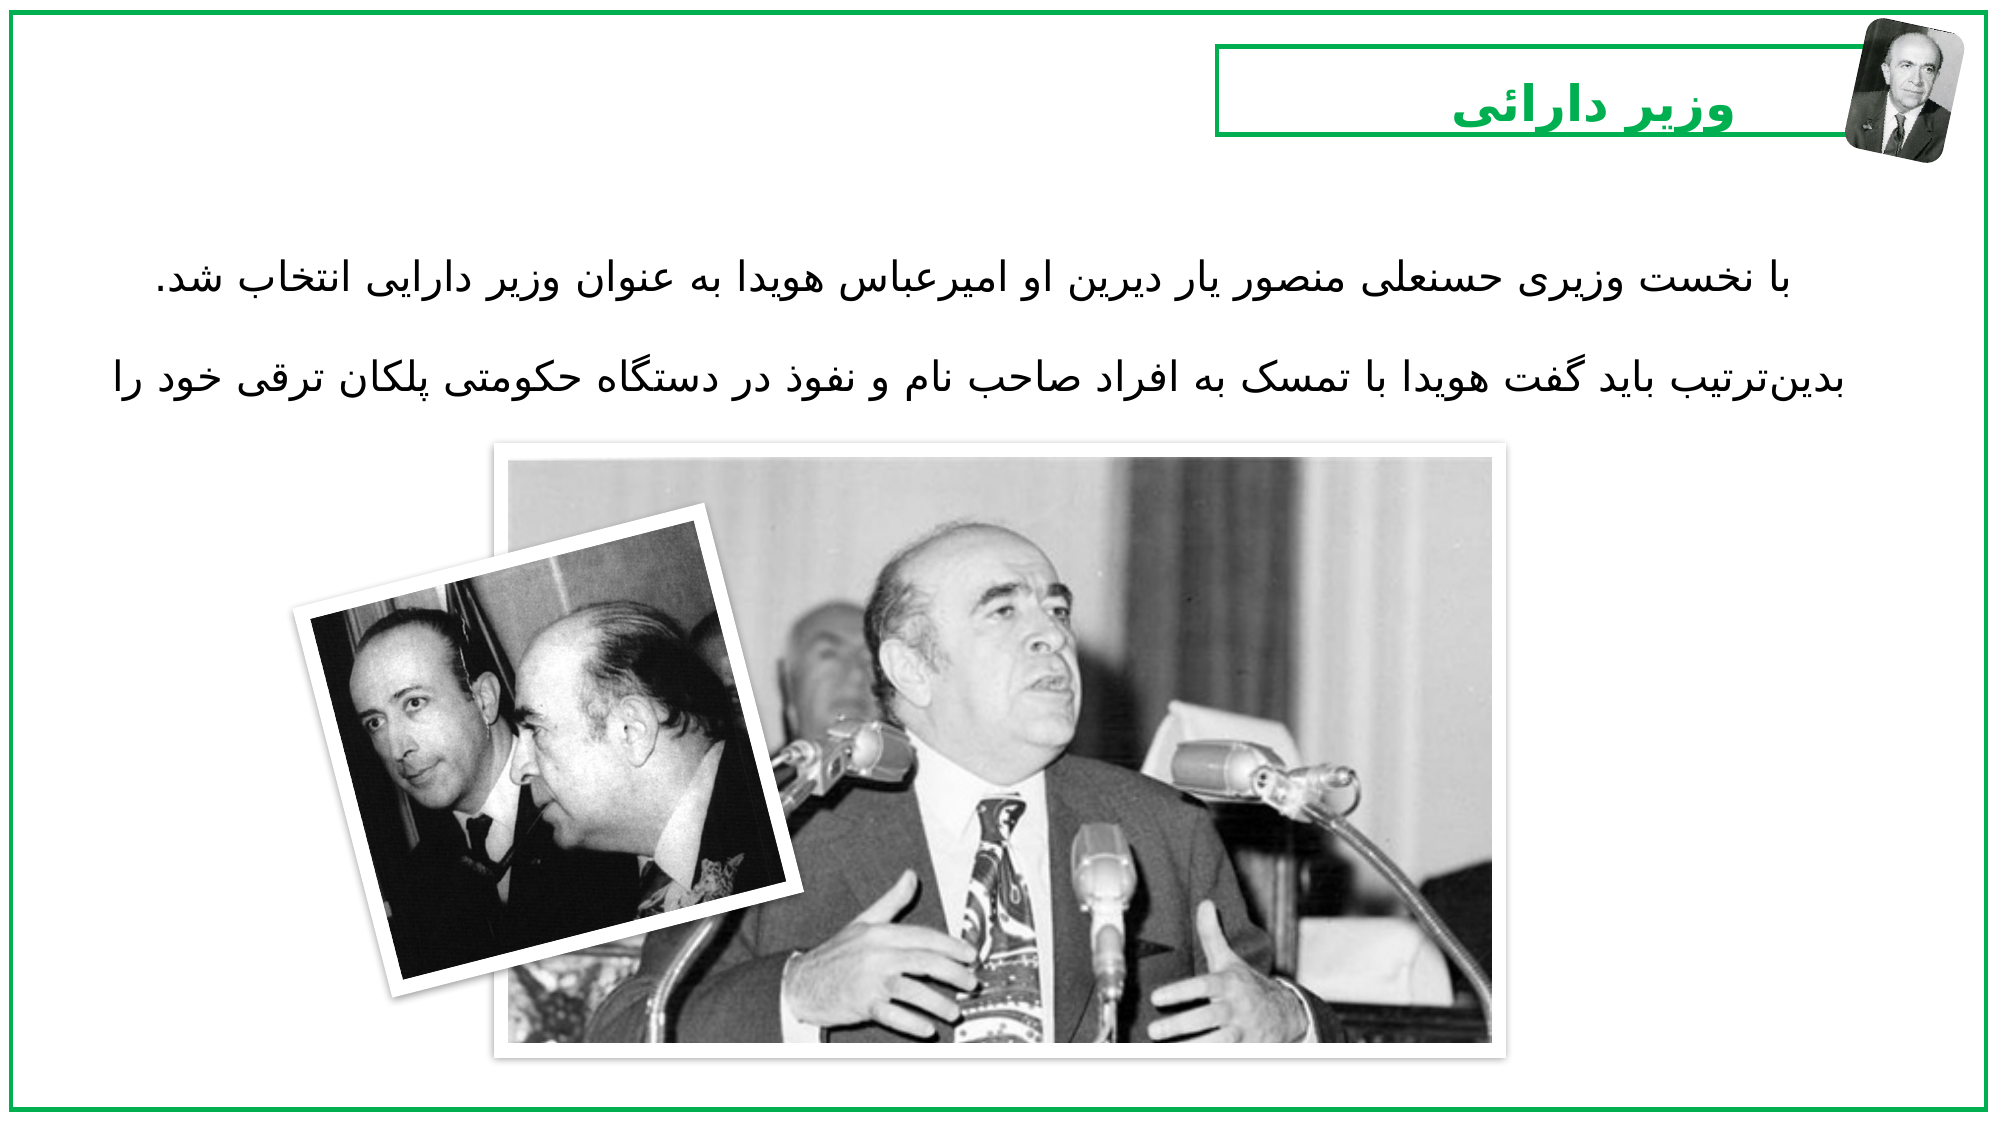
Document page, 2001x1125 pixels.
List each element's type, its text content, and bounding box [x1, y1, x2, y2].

picture [1845, 18, 1965, 163]
text_box با نخست وزیری حسنعلی منصور یار دیرین او امیرعباس هویدا به عنوان وزیر دارایی انتخاب شد. بدین‌ترتیب باید گفت هویدا با تمسک به افراد صاحب نام و نفوذ در دستگاه حکومتی پلکان ترقی خود را طی نمود و به مقصود خود نائل آمد. [57, 192, 1902, 508]
picture [311, 457, 1492, 1044]
text_box وزیر دارائی [1436, 33, 1752, 139]
